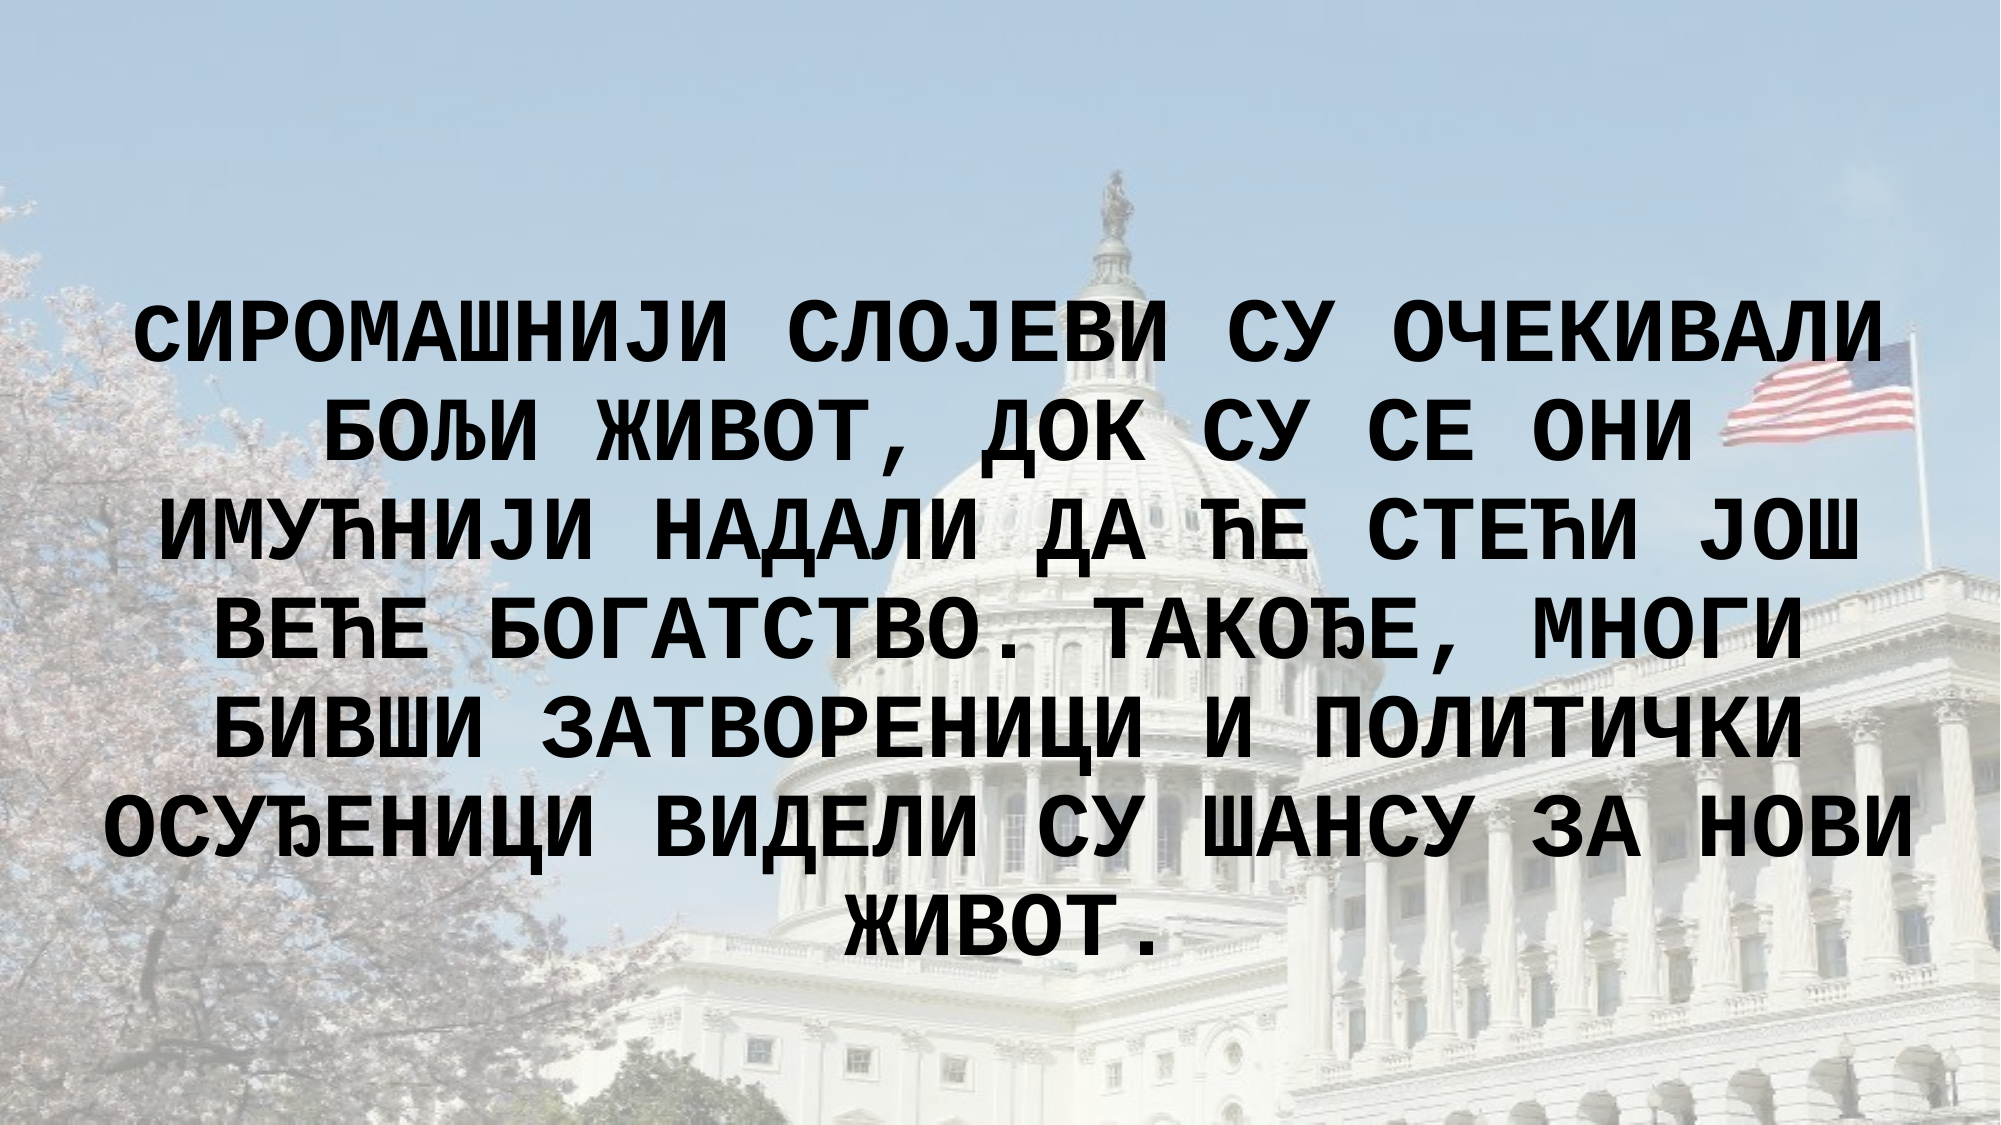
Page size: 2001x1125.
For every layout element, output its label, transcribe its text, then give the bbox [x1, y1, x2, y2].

title СИРОМАШНИЈИ СЛОЈЕВИ СУ ОЧЕКИВАЛИ БОЉИ ЖИВОТ, ДОК СУ СЕ ОНИ ИМУЋНИЈИ НАДАЛИ ДА ЋЕ СТЕЋИ ЈОШ ВЕЋЕ БОГАТСТВО. ТАКОЂЕ, МНОГИ БИВШИ ЗАТВОРЕНИЦИ И ПОЛИТИЧКИ ОСУЂЕНИЦИ ВИДЕЛИ СУ ШАНСУ ЗА НОВИ ЖИВОТ. [78, 271, 1941, 986]
